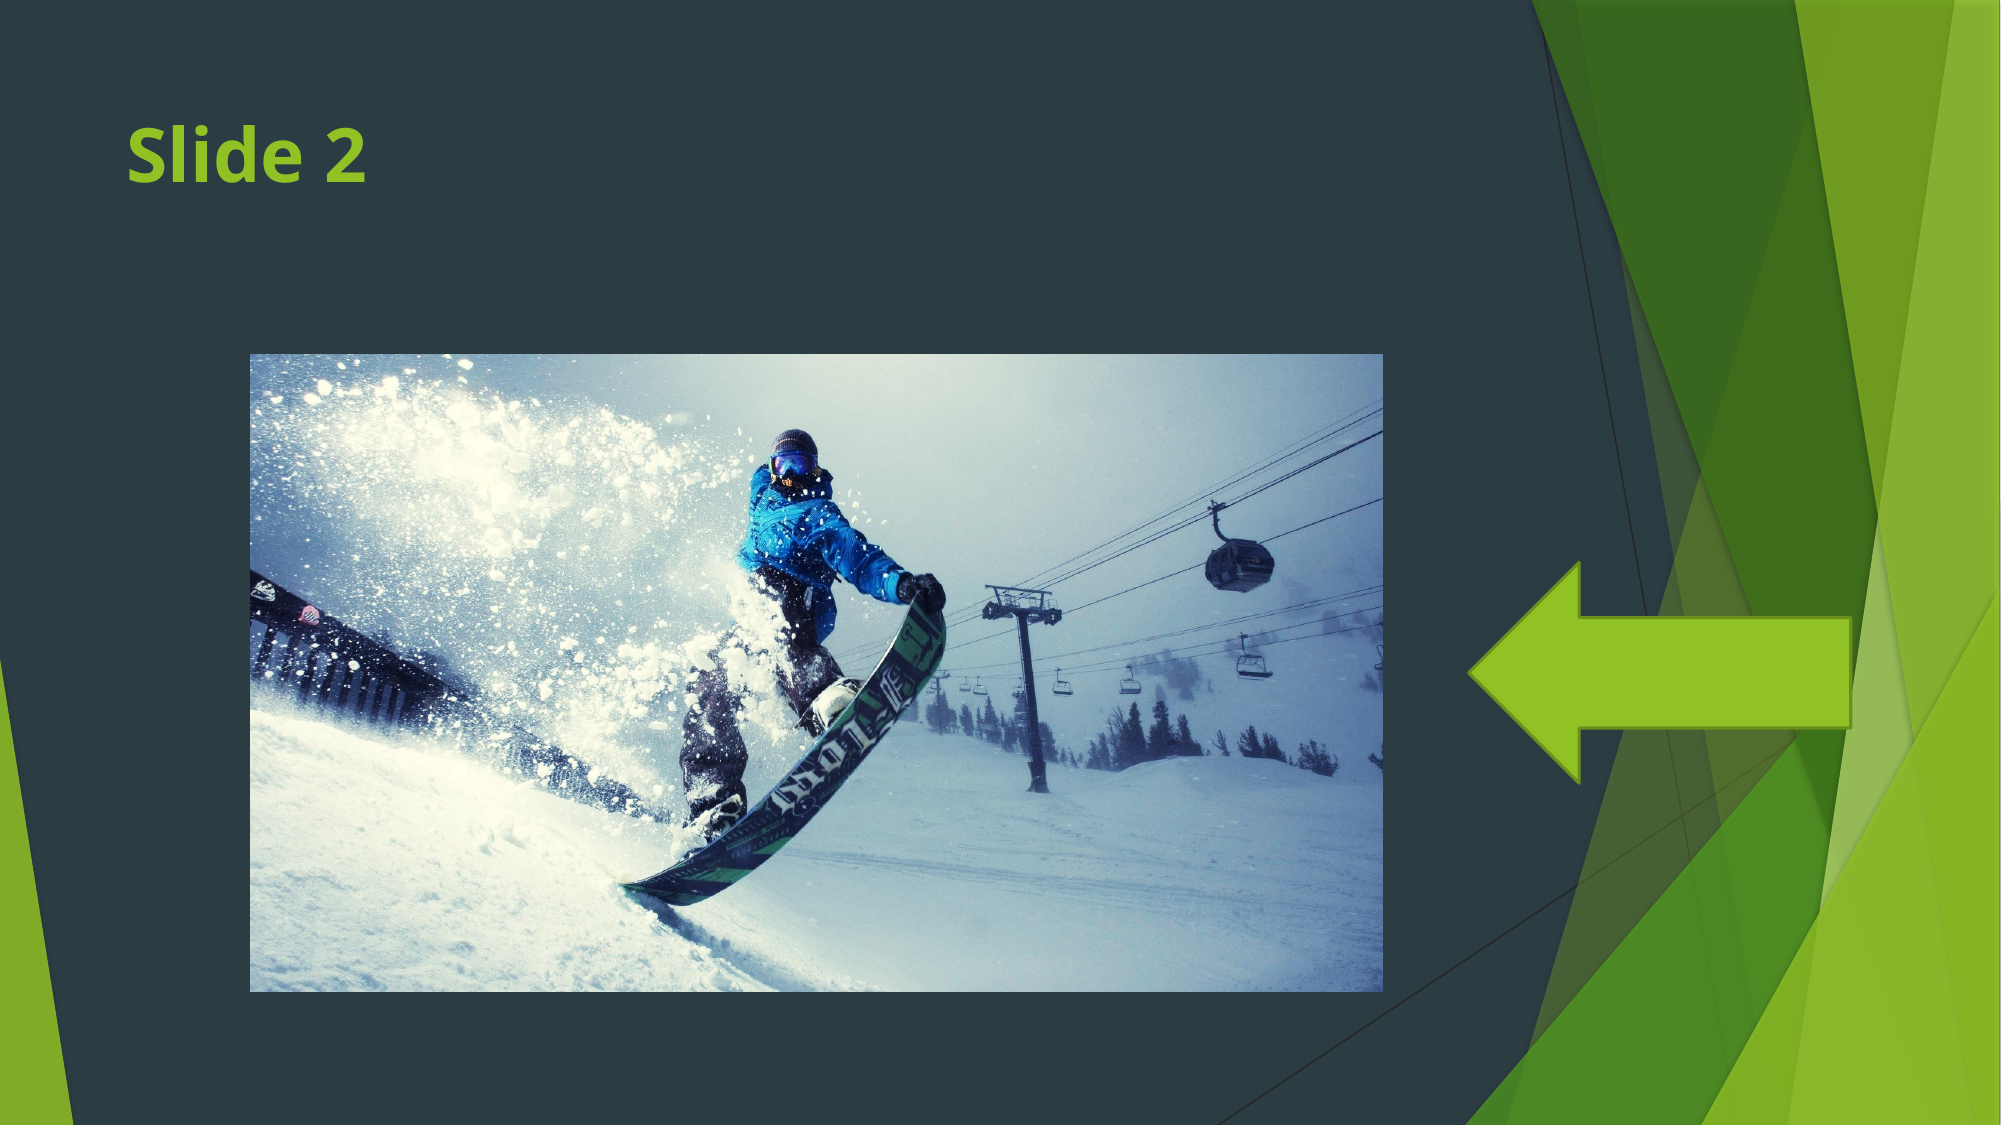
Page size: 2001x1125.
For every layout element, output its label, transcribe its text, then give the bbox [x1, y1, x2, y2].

text_box [1467, 560, 1853, 785]
title Slide 2 [111, 99, 1522, 317]
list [249, 353, 1383, 992]
